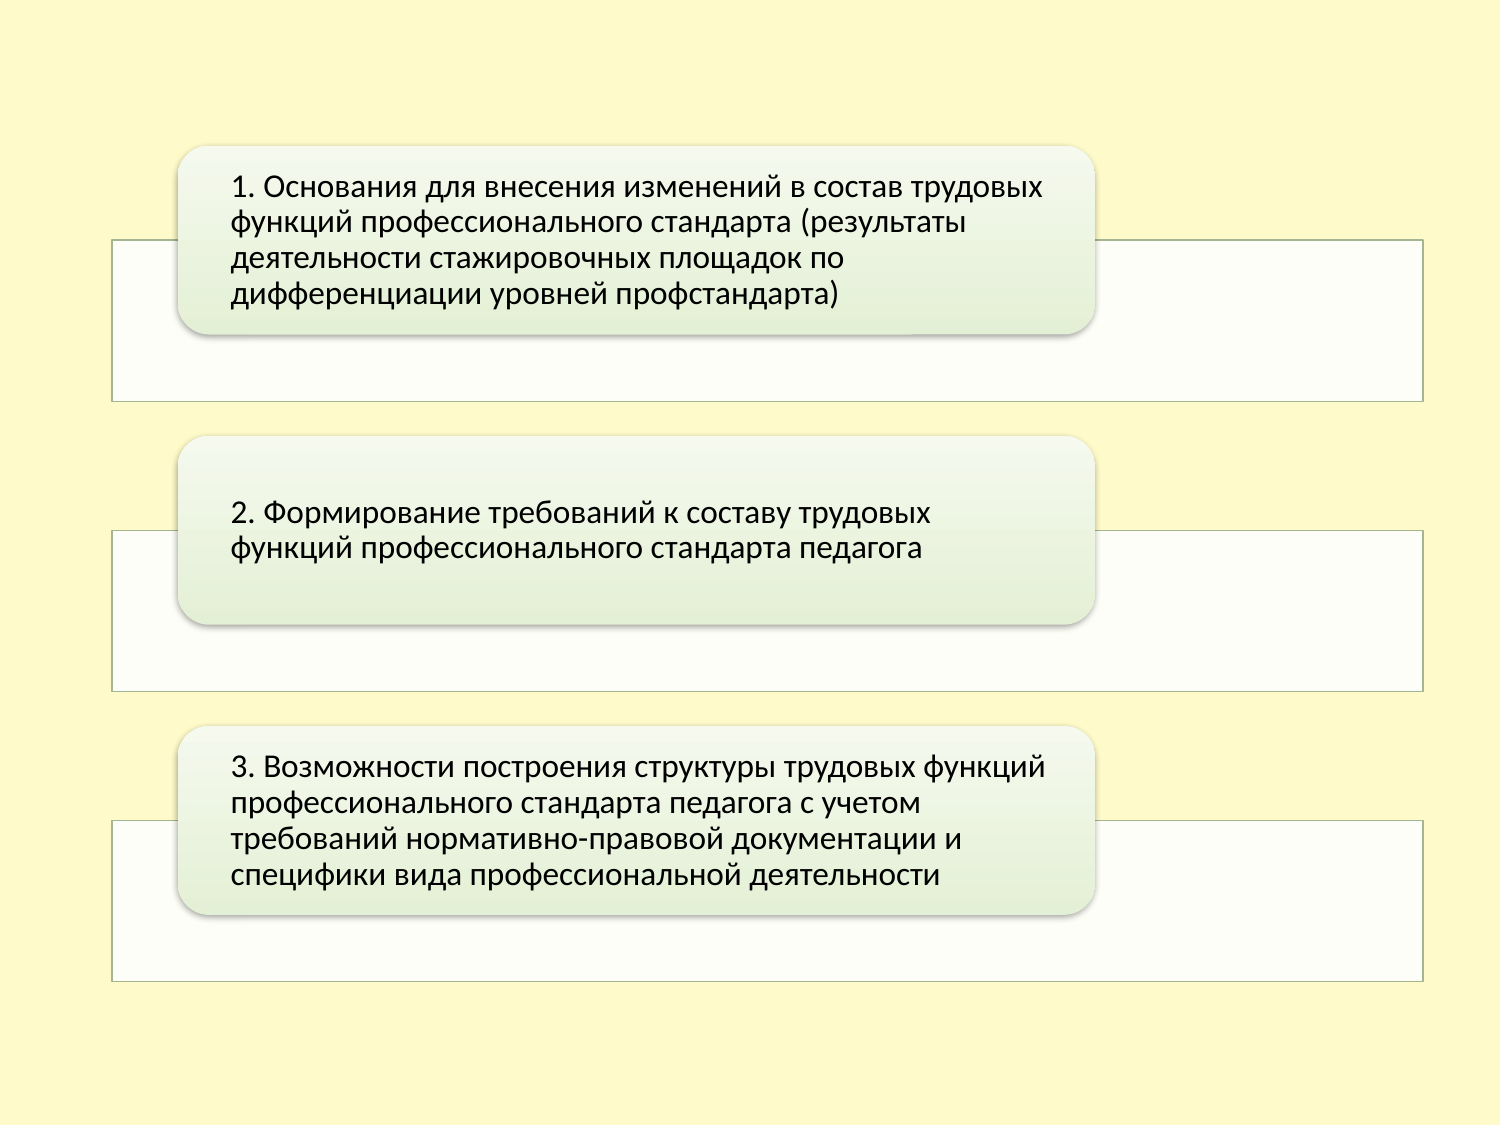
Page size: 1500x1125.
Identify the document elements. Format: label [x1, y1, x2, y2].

text_box [111, 136, 1424, 991]
